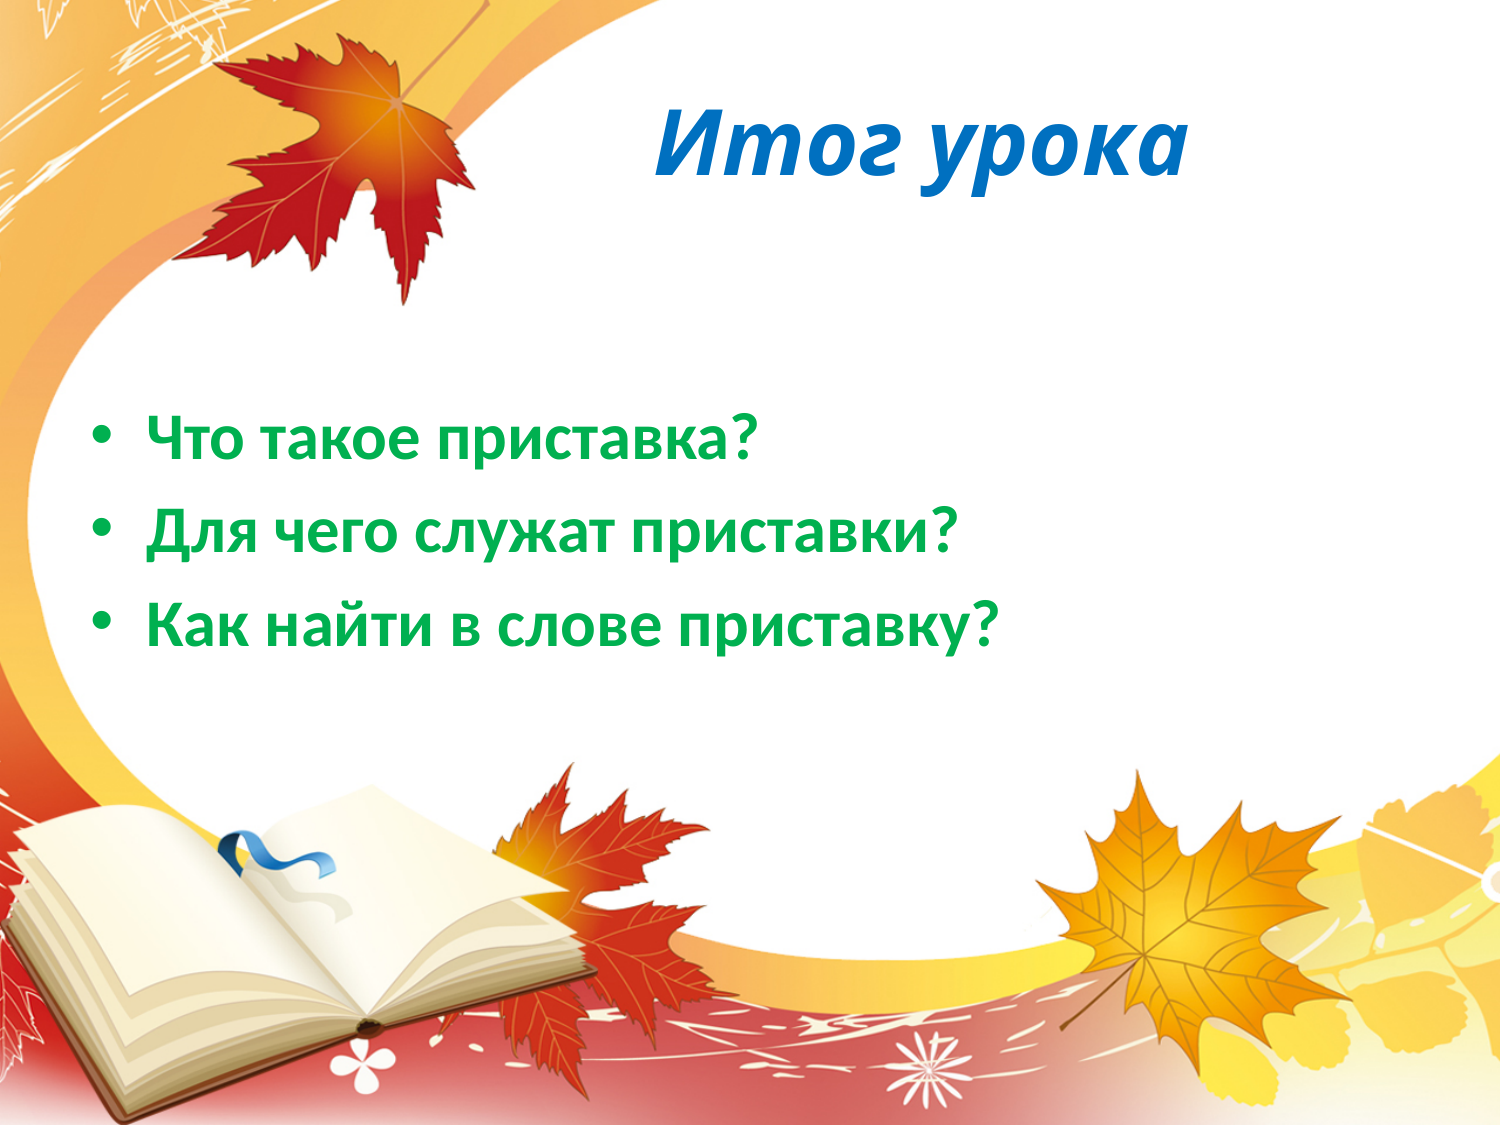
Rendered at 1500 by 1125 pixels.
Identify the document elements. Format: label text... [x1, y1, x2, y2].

title Итог урока [419, 45, 1425, 233]
list Что такое приставка? Для чего служат приставки? Как найти в слове приставку? [75, 385, 1425, 1005]
picture [0, 0, 1500, 1125]
